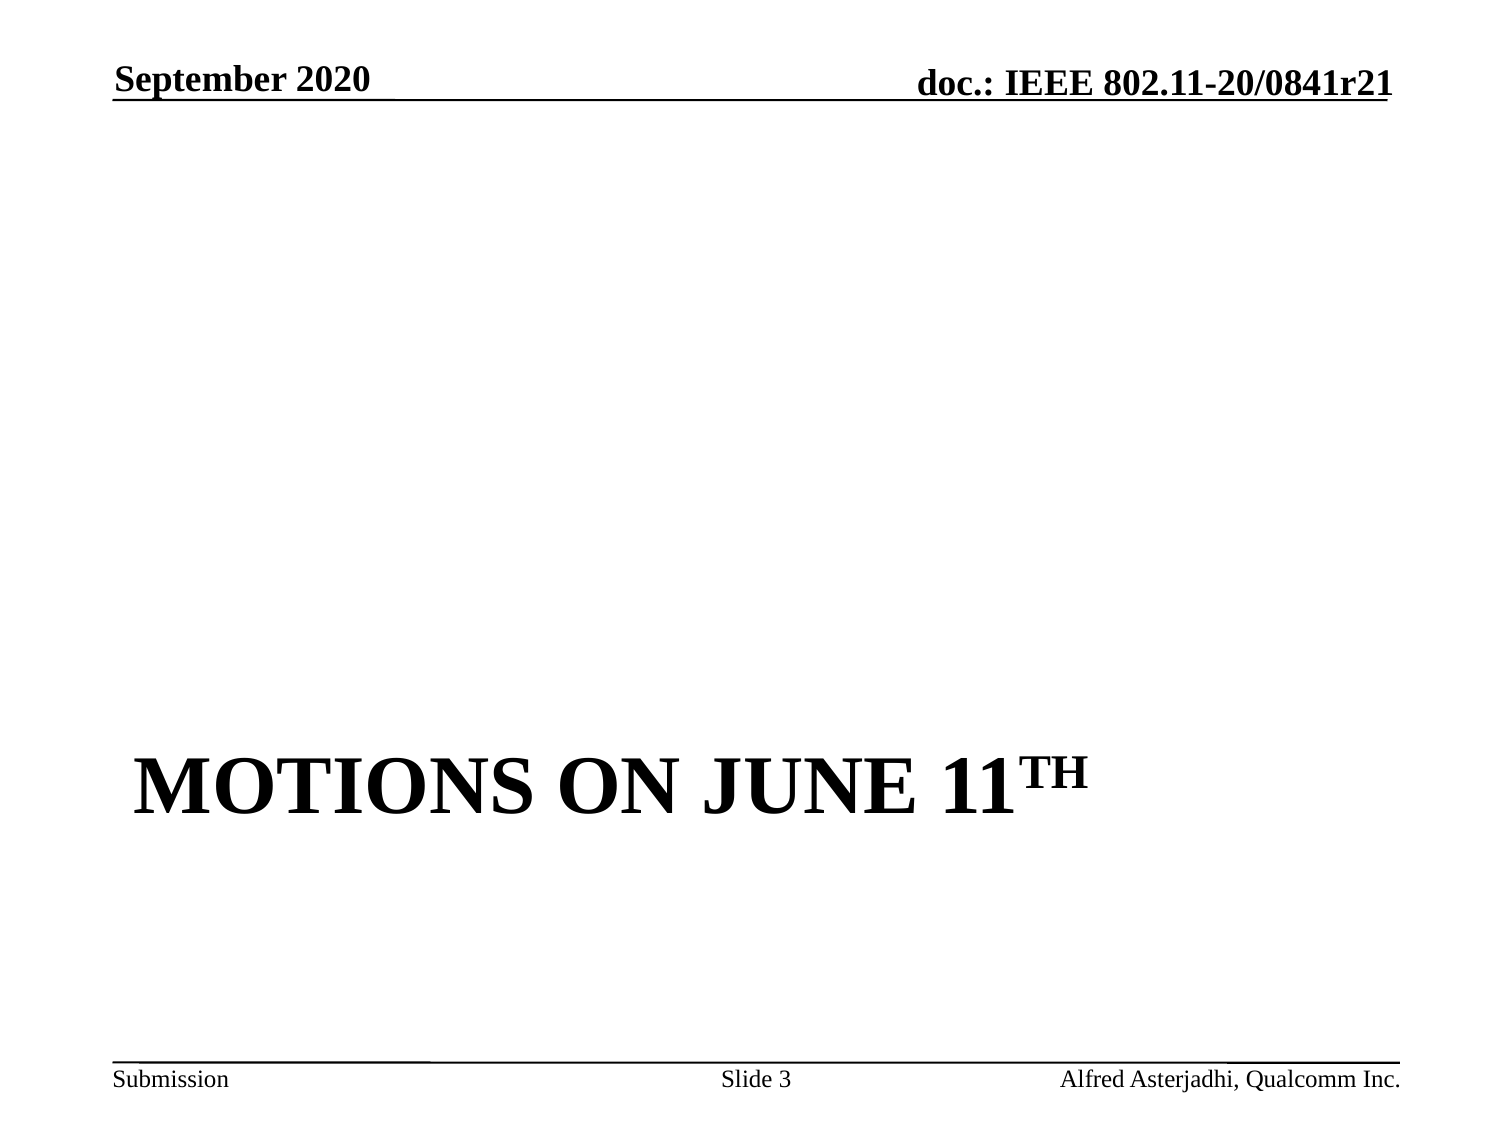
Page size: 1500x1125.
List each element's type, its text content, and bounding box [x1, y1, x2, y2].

slide_number Slide 3 [712, 1061, 800, 1123]
footer Alfred Asterjadhi, Qualcomm Inc. [878, 1061, 1402, 1093]
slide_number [114, 54, 423, 100]
title Motions on June 11th [118, 722, 1394, 947]
